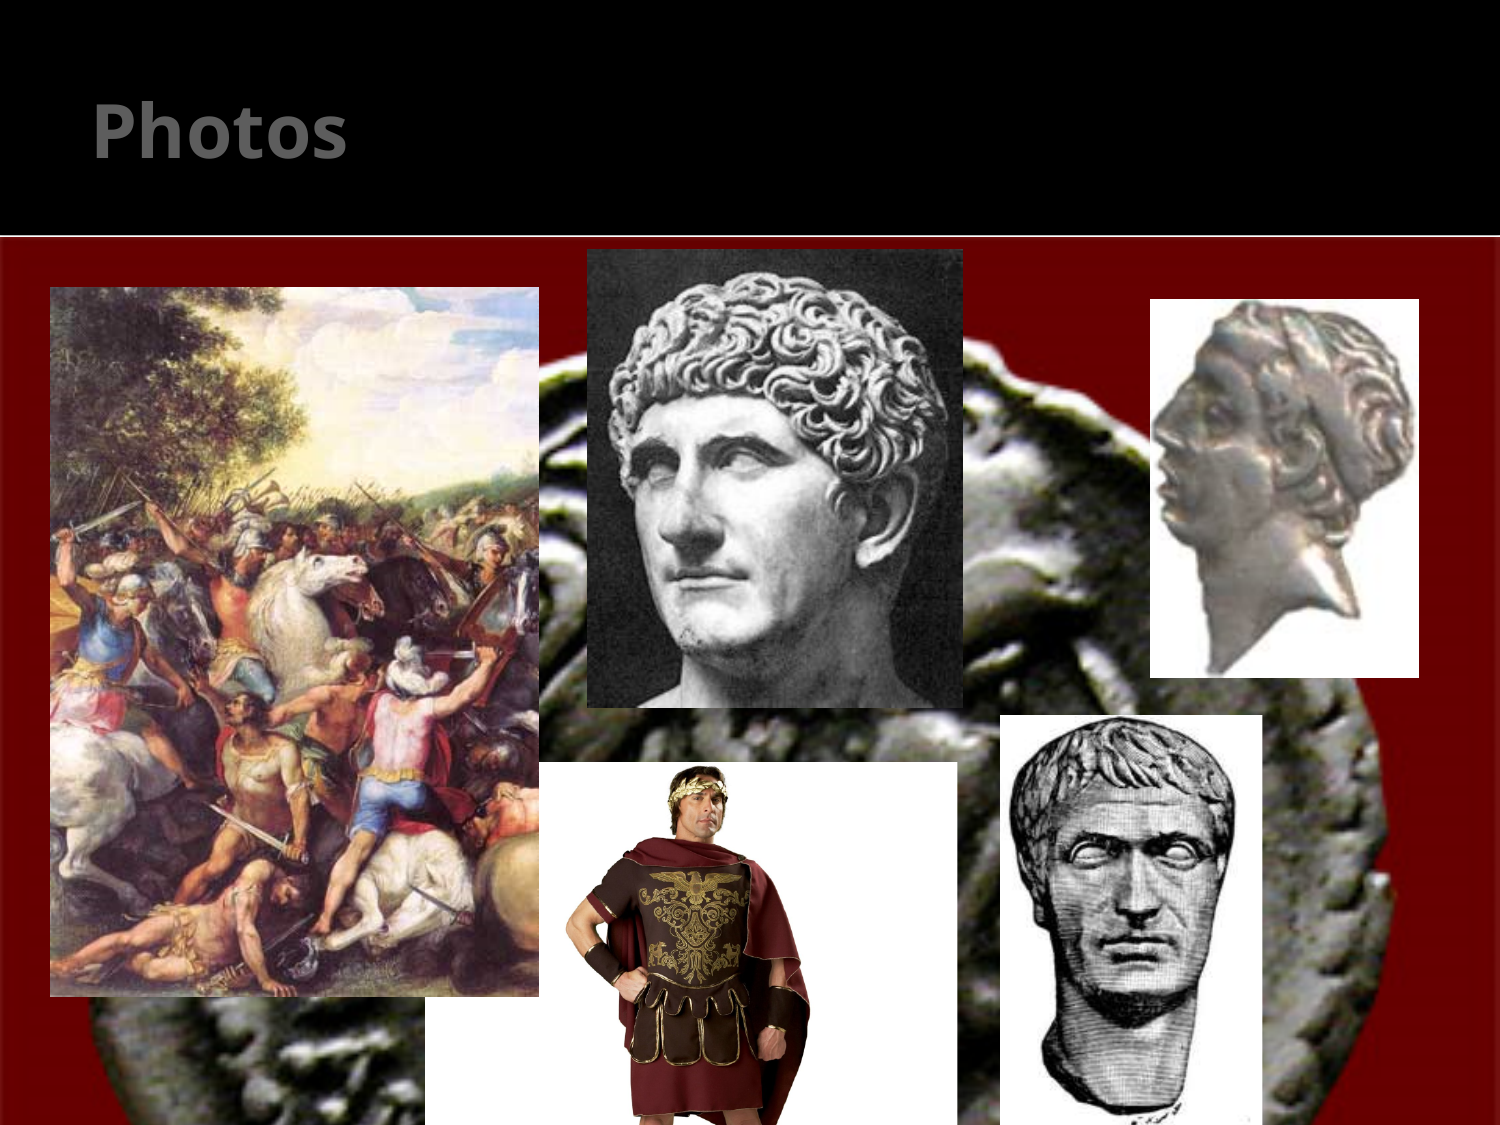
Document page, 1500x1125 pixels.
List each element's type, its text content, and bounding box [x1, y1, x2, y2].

title Photos [75, 25, 1425, 231]
picture [0, 237, 1500, 1125]
